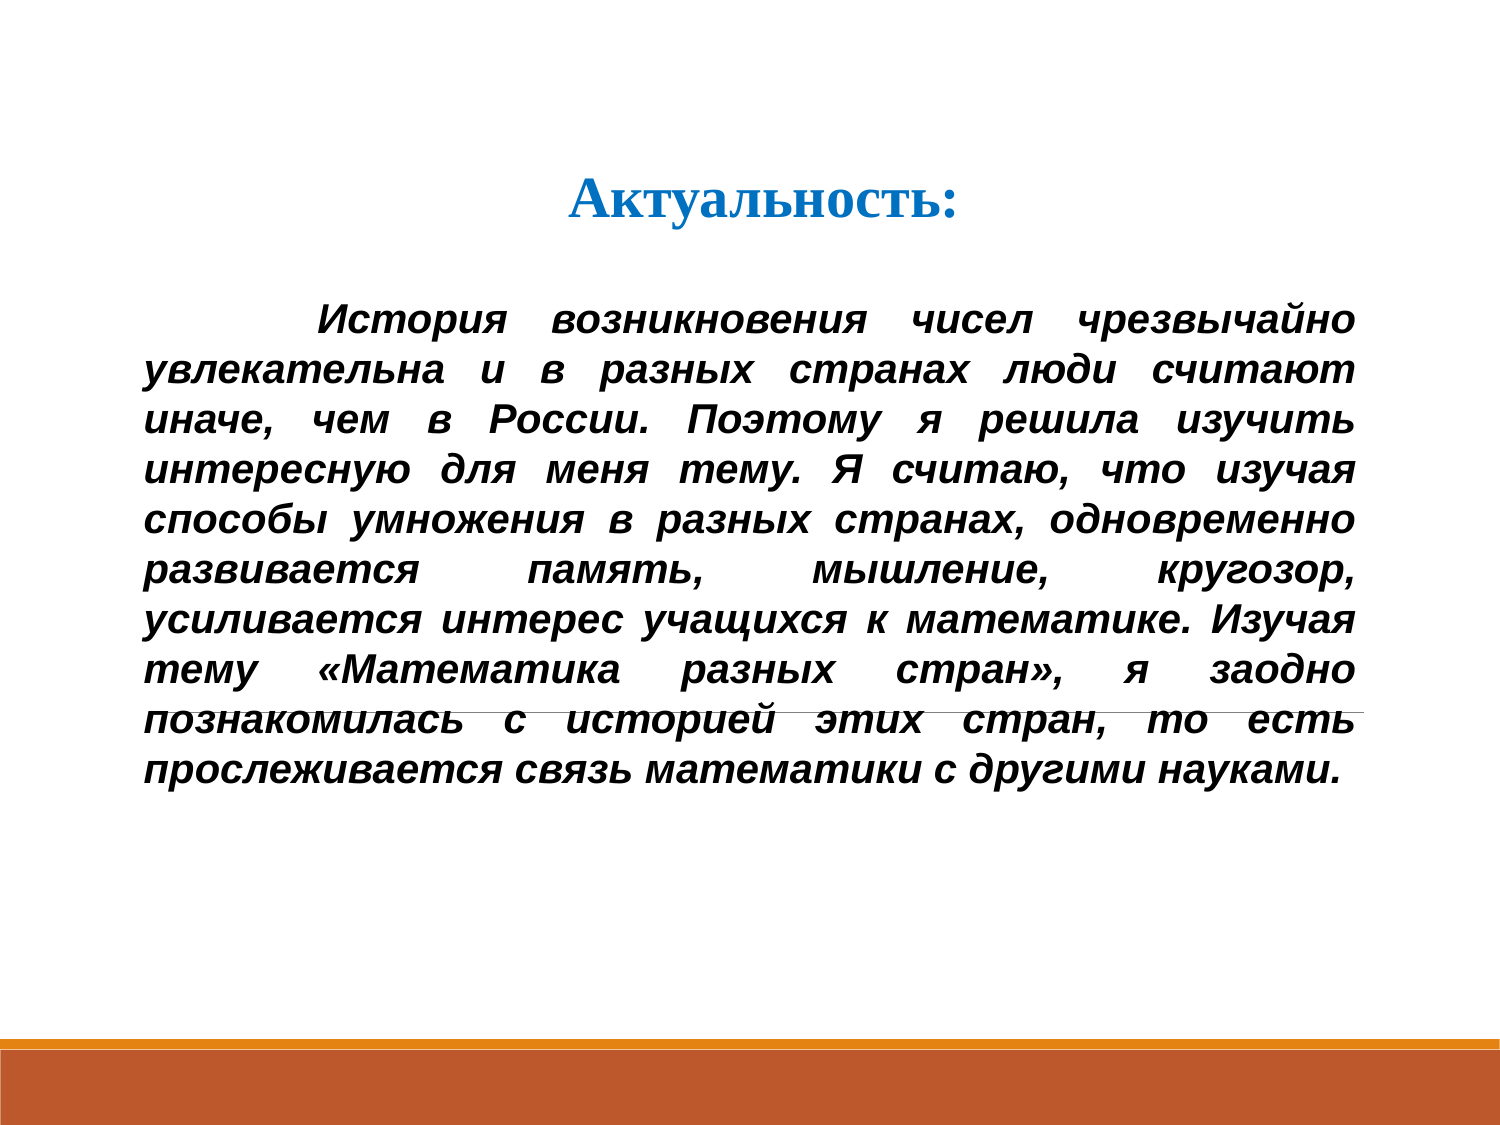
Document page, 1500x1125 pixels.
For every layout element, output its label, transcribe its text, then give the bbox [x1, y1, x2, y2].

text_box История возникновения чисел чрезвычайно увлекательна и в разных странах люди считают иначе, чем в России. Поэтому я решила изучить интересную для меня тему. Я считаю, что изучая способы умножения в разных странах, одновременно развивается память, мышление, кругозор, усиливается интерес учащихся к математике. Изучая тему «Математика разных стран», я заодно познакомилась с историей этих стран, то есть прослеживается связь математики с другими науками. [128, 234, 1372, 800]
text_box Актуальность: [117, 81, 1412, 337]
